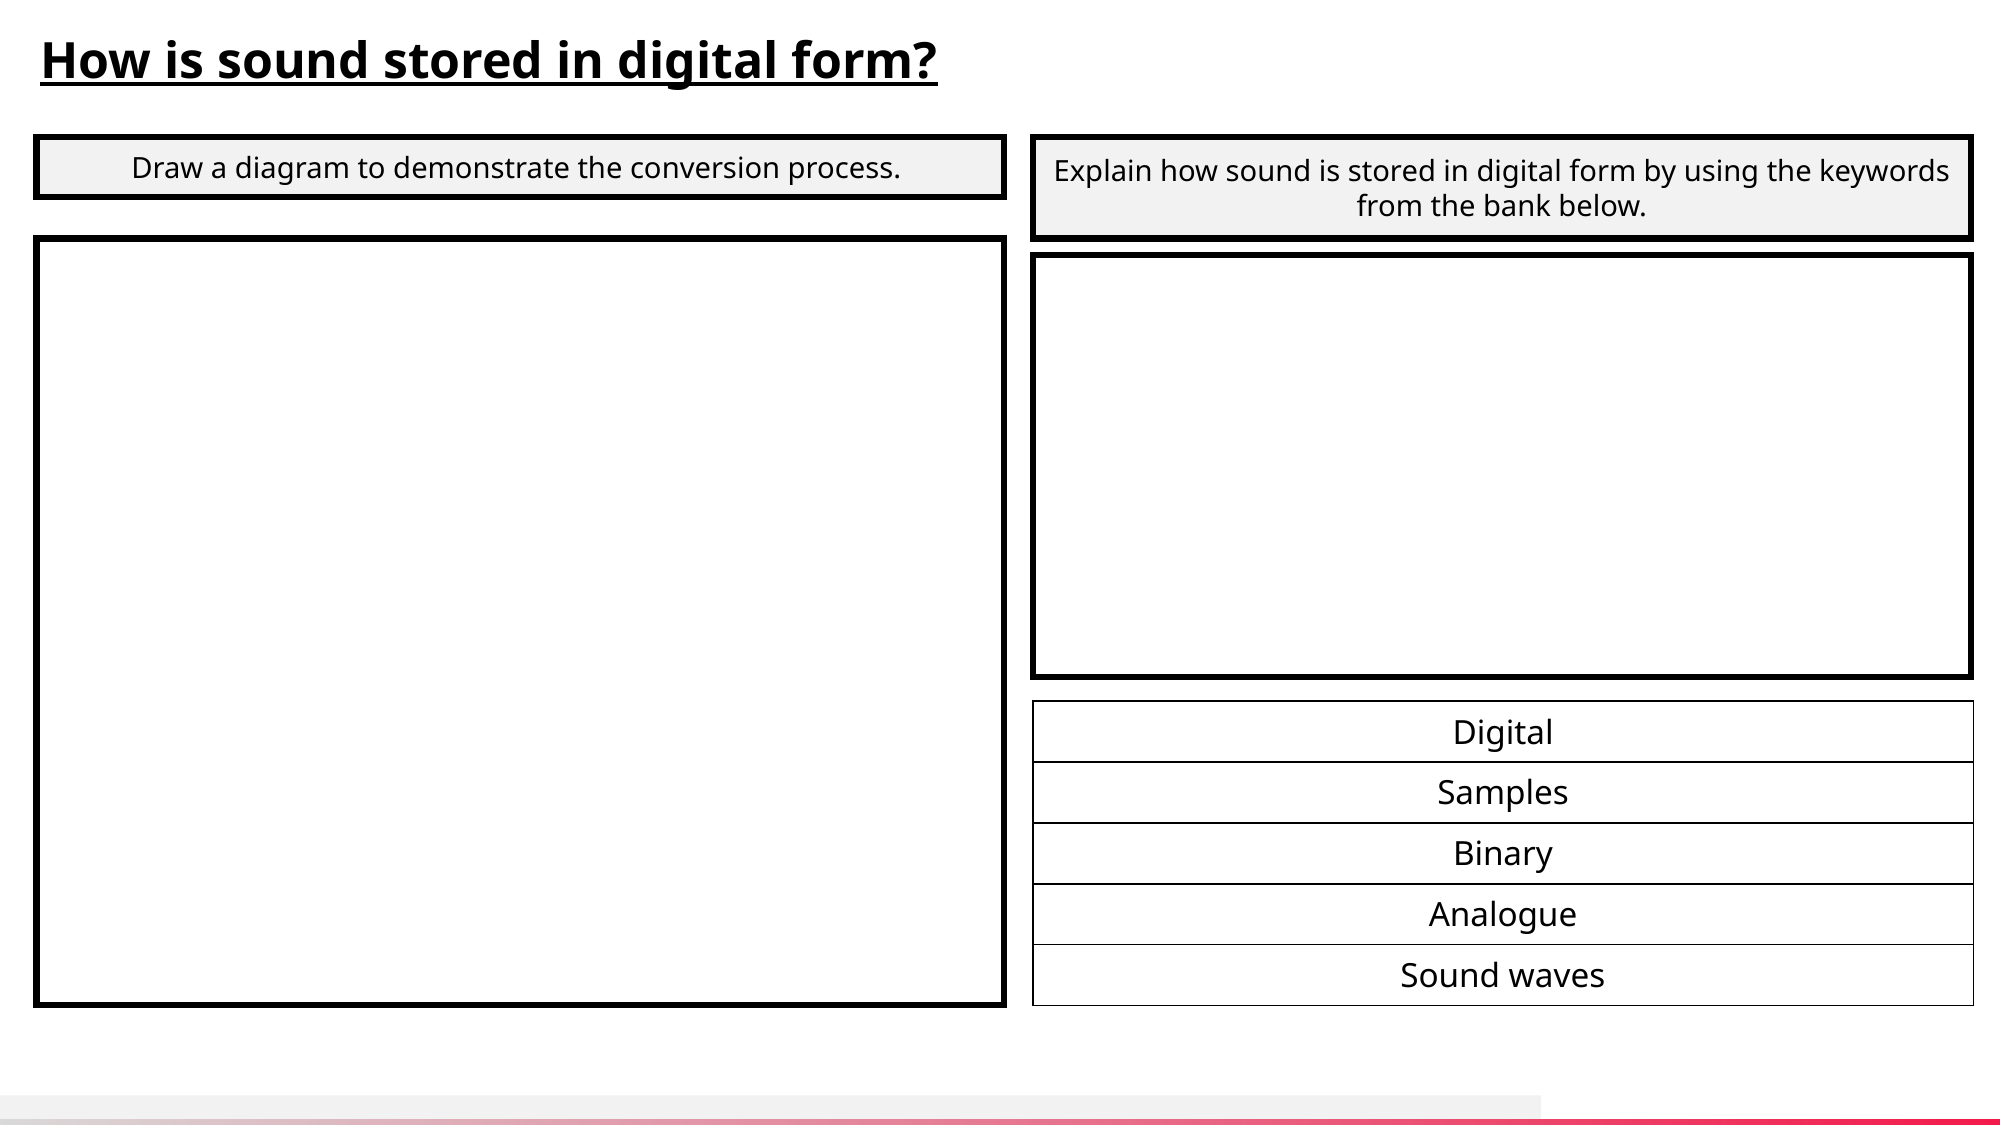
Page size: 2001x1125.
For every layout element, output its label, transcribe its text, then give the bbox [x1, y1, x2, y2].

table_cell Samples [1034, 763, 1973, 822]
table_header Digital [1034, 702, 1973, 761]
text_box [1032, 254, 1972, 678]
table_cell Binary [1034, 824, 1973, 883]
text_box Explain how sound is stored in digital form by using the keywords from the bank below. [1032, 136, 1972, 239]
table_cell Analogue [1034, 885, 1973, 944]
table_cell Sound waves [1034, 945, 1973, 1005]
text_box How is sound stored in digital form? [25, 21, 1095, 96]
text_box Draw a diagram to demonstrate the conversion process. [36, 136, 1005, 198]
text_box [36, 237, 1005, 1006]
